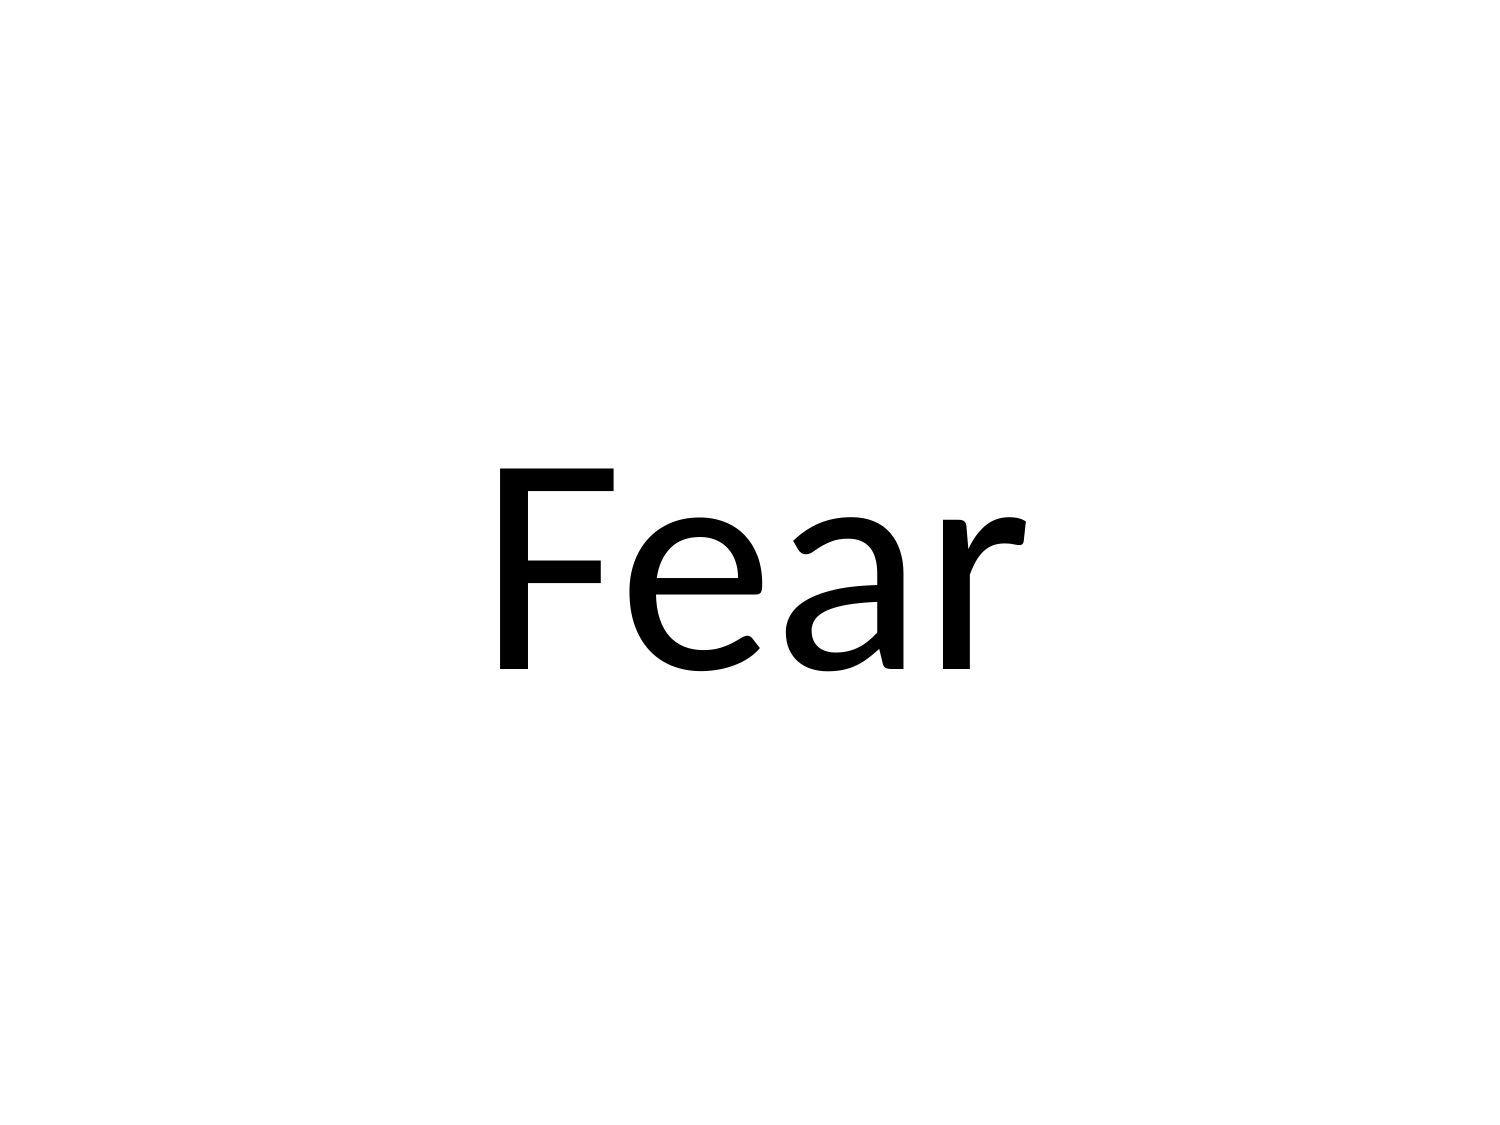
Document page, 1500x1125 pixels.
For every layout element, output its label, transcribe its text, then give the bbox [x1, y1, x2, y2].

text_box Fear [287, 349, 1225, 740]
